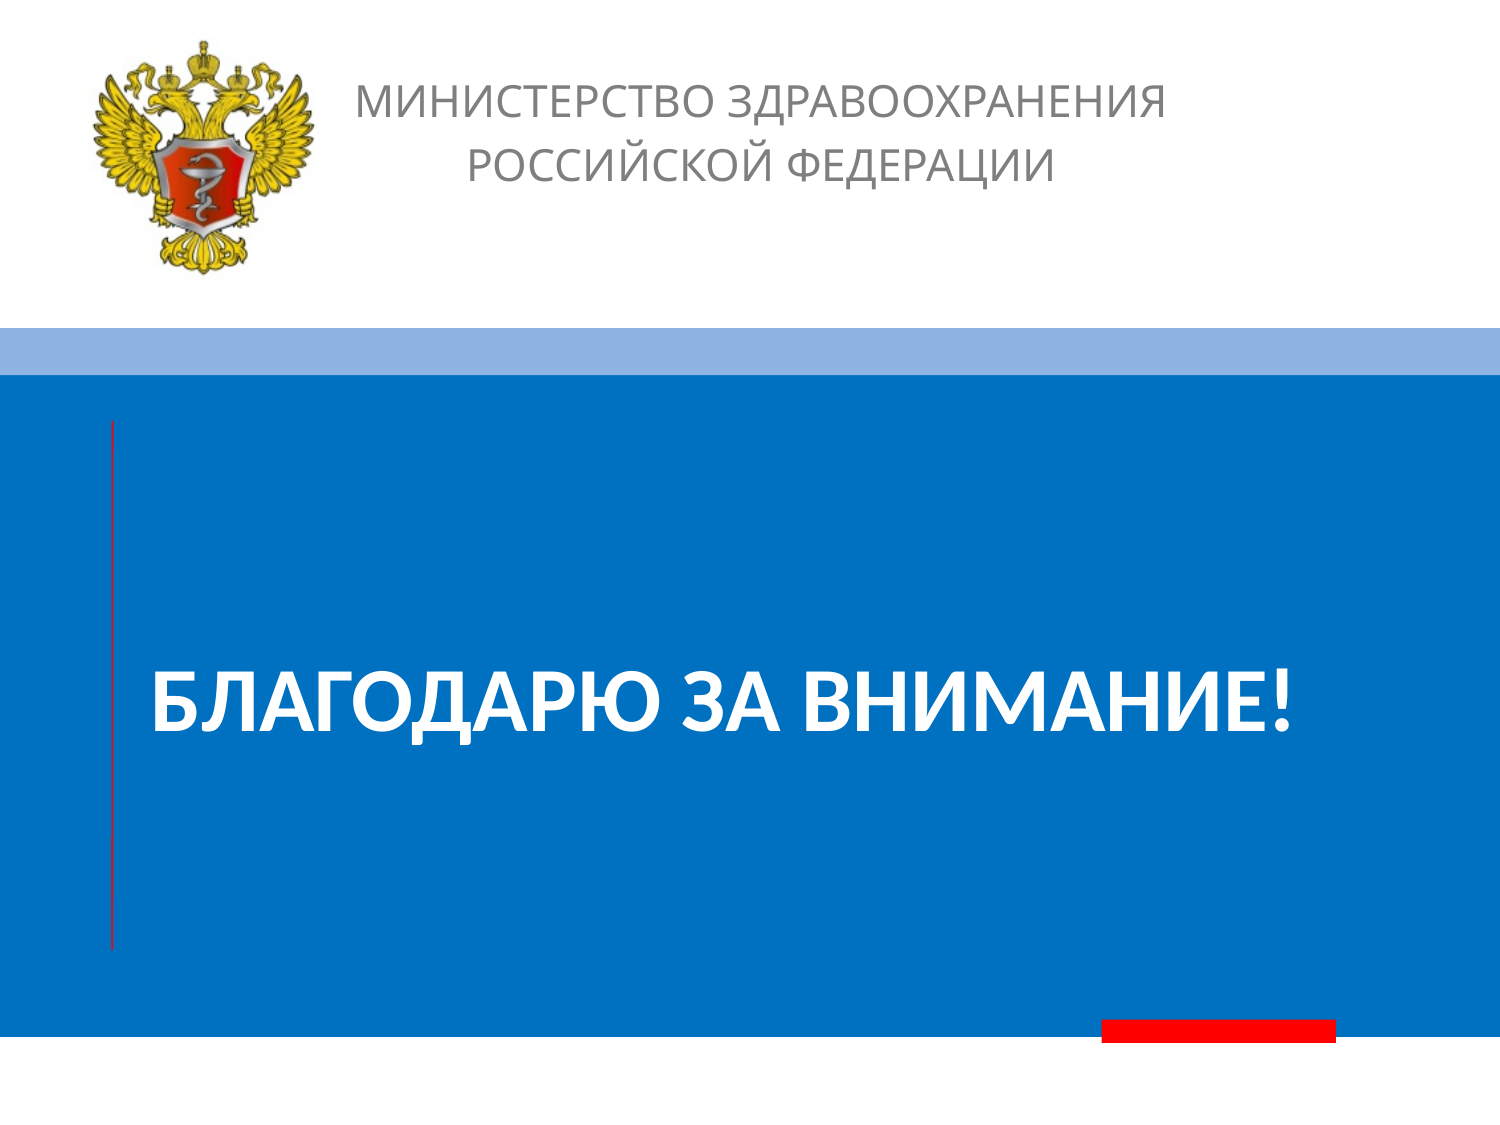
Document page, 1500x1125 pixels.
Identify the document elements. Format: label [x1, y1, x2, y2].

subtitle [1040, 54, 1188, 244]
text_box [0, 328, 1500, 1043]
picture [17, 0, 1040, 506]
